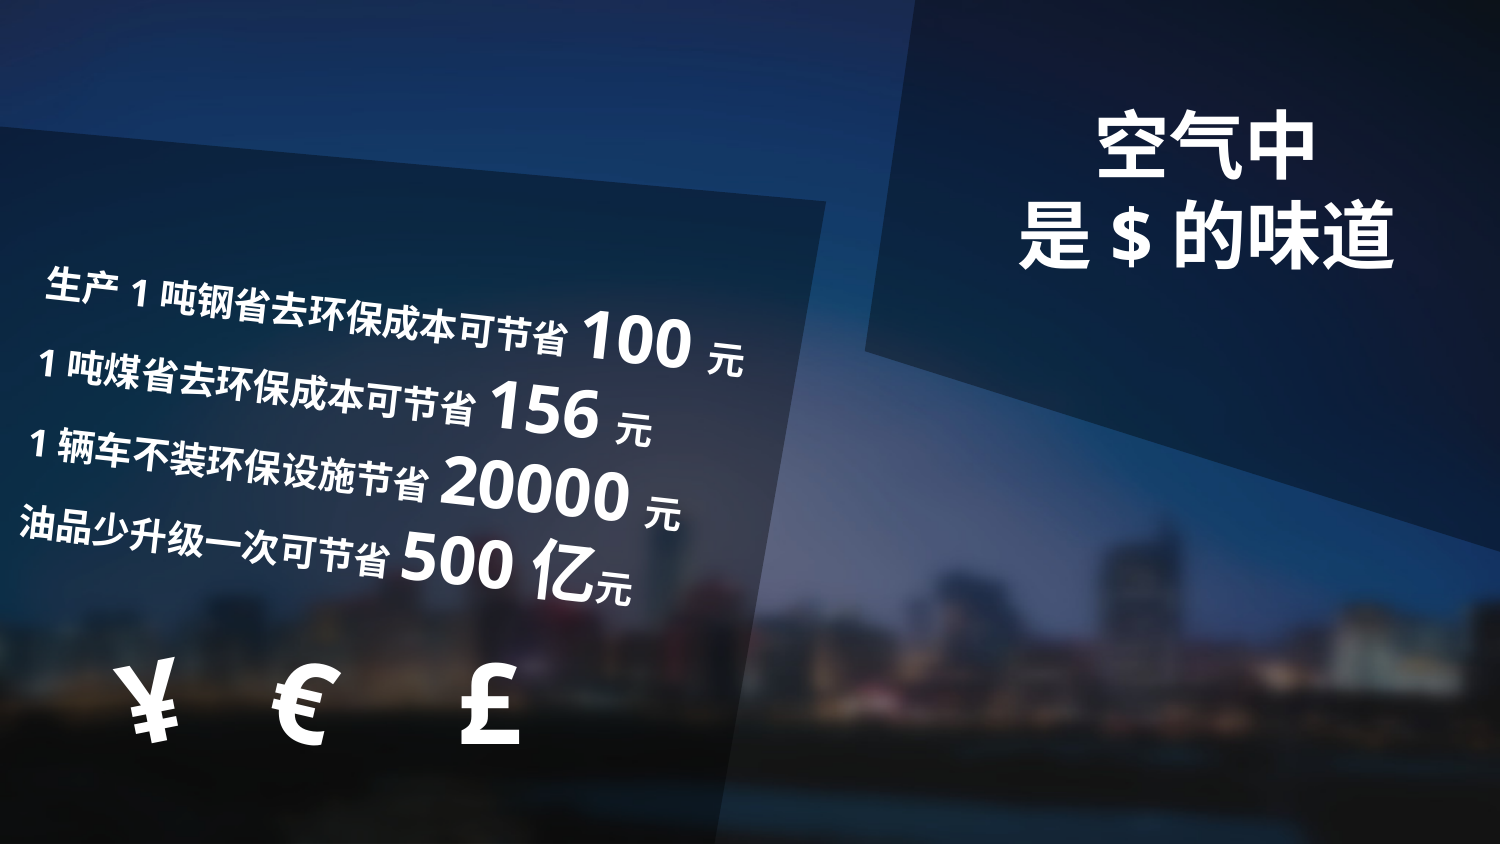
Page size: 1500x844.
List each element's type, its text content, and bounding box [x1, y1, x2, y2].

picture [0, 0, 1500, 844]
text_box [862, 0, 1500, 554]
text_box [0, 124, 829, 844]
text_box ¥ [90, 614, 213, 781]
text_box 空气中 是$的味道 [1002, 91, 1411, 286]
text_box 生产1吨钢省去环保成本可节省100元 1吨煤省去环保成本可节省156元 1辆车不装环保设施节省20000元 油品少升级一次可节省500亿元 [0, 221, 771, 637]
text_box £ [442, 624, 536, 775]
text_box € [241, 613, 367, 782]
